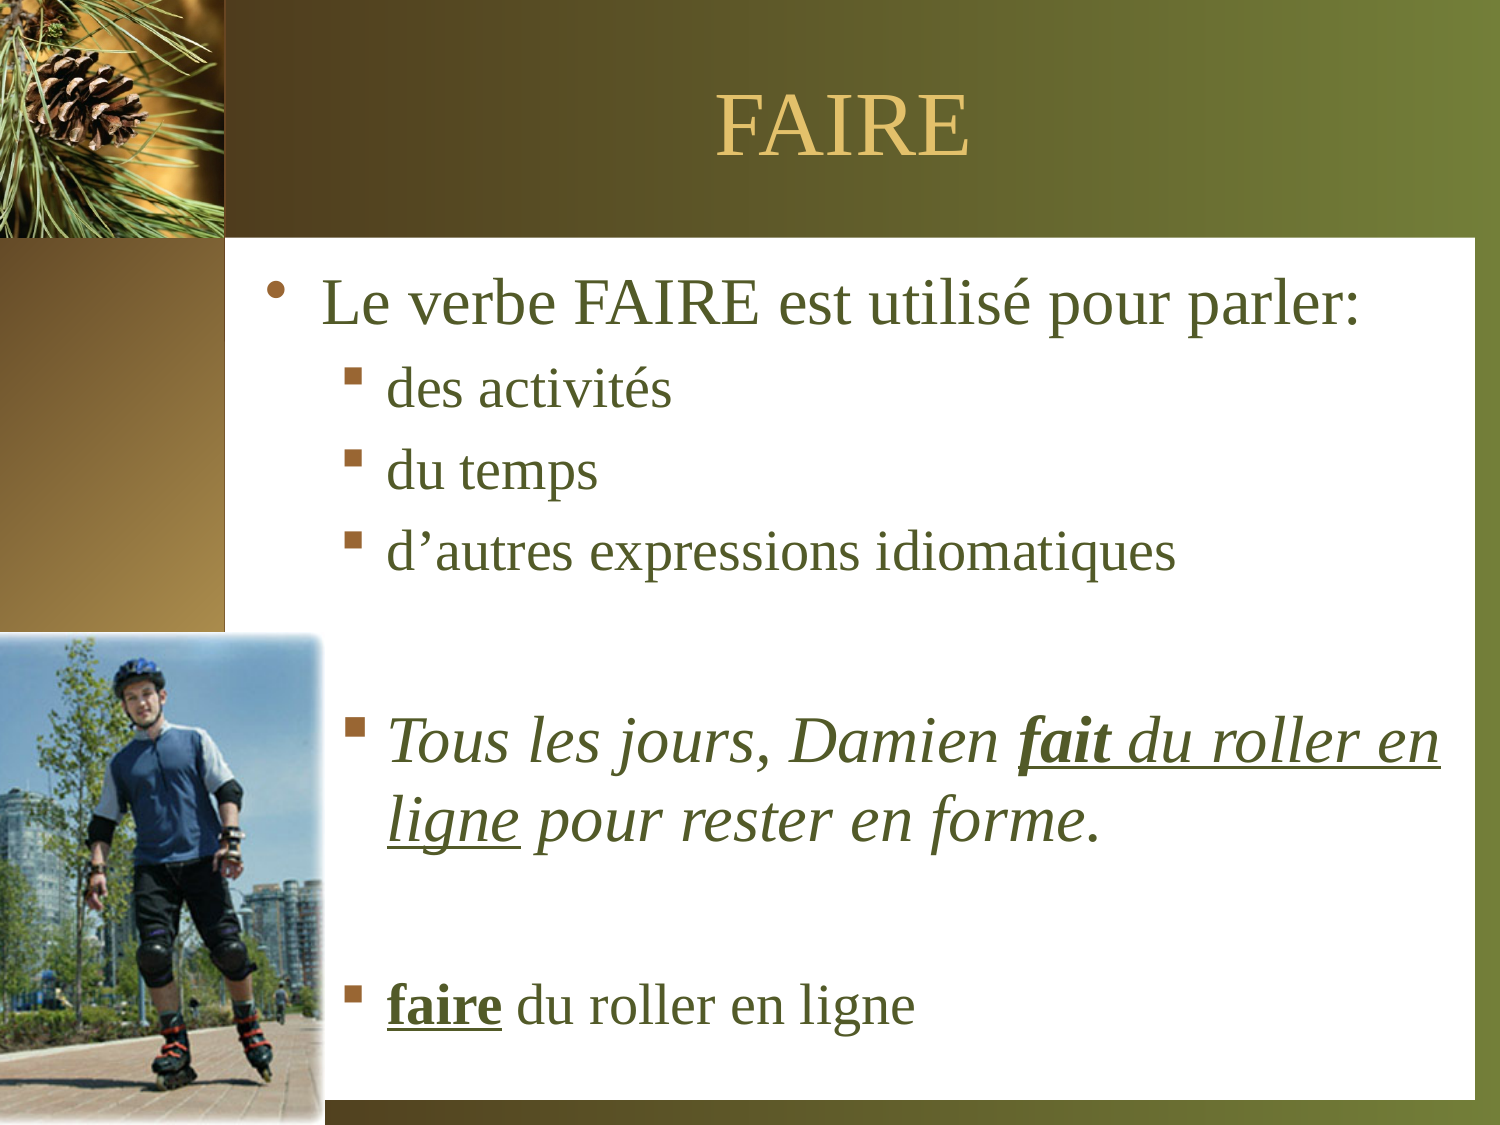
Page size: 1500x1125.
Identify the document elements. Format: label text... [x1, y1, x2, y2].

title FAIRE [249, 24, 1438, 213]
picture [0, 632, 326, 1125]
list Le verbe FAIRE est utilisé pour parler: des activités du temps d’autres expressions idiomatiques Tous les jours, Damien fait du roller en ligne pour rester en forme. faire du roller en ligne [249, 249, 1463, 1088]
picture [0, 0, 224, 238]
